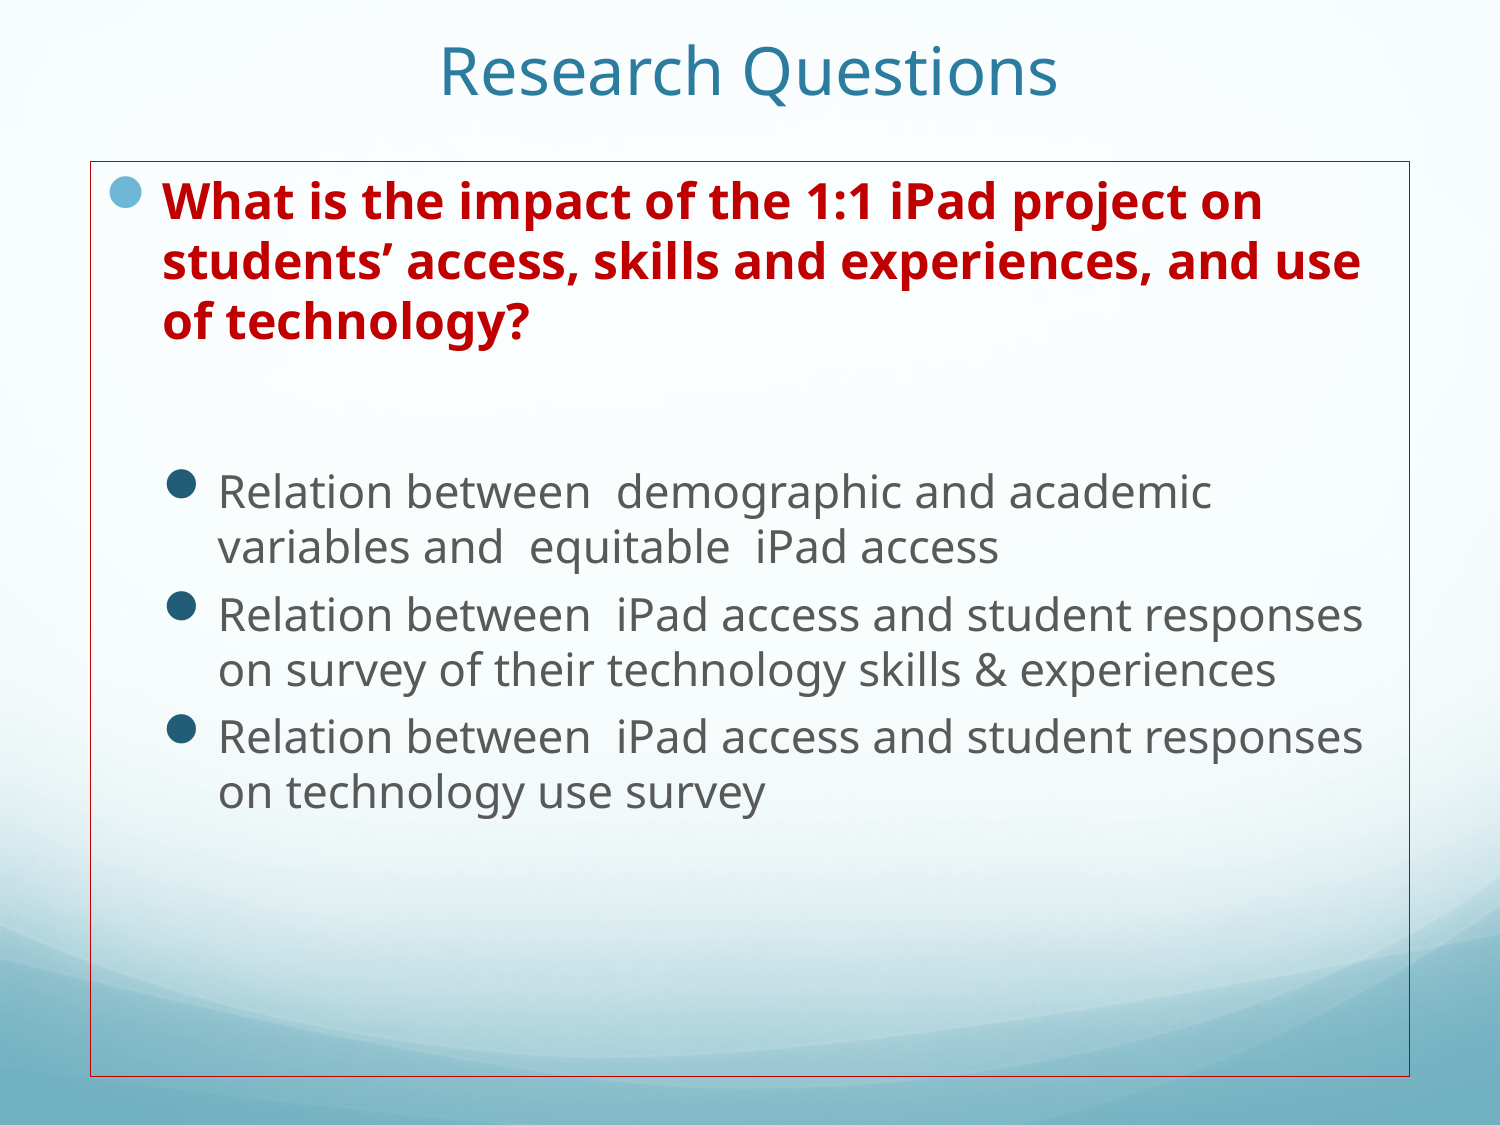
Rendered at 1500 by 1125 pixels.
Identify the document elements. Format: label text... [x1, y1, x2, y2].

list What is the impact of the 1:1 iPad project on students’ access, skills and experiences, and use of technology? Relation between demographic and academic variables and equitable iPad access Relation between iPad access and student responses on survey of their technology skills & experiences Relation between iPad access and student responses on technology use survey [90, 161, 1410, 1077]
title Research Questions [90, 17, 1410, 116]
